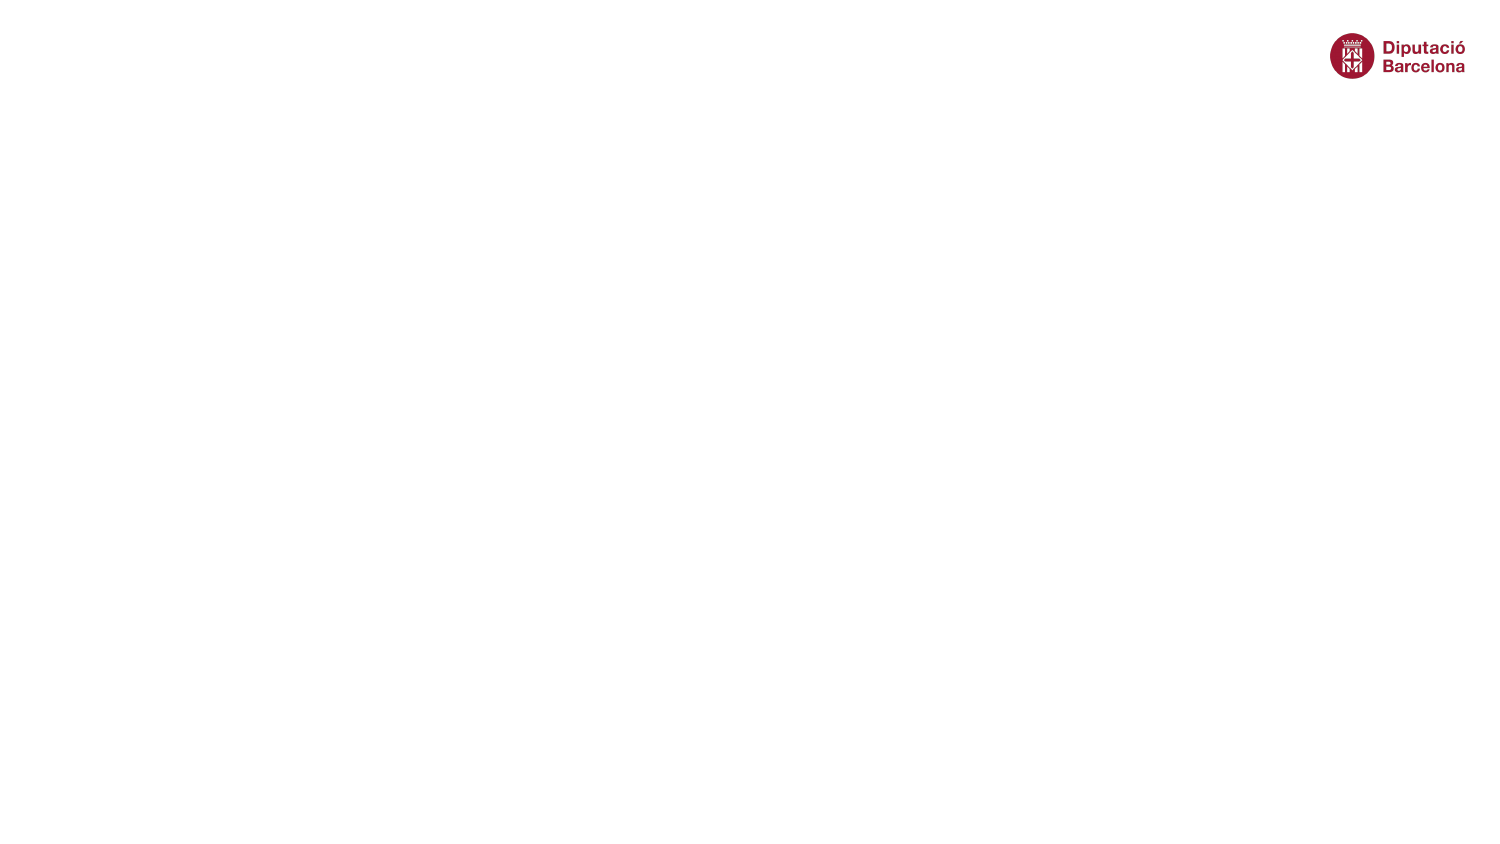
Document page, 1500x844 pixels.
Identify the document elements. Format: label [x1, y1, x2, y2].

picture [1330, 33, 1465, 79]
